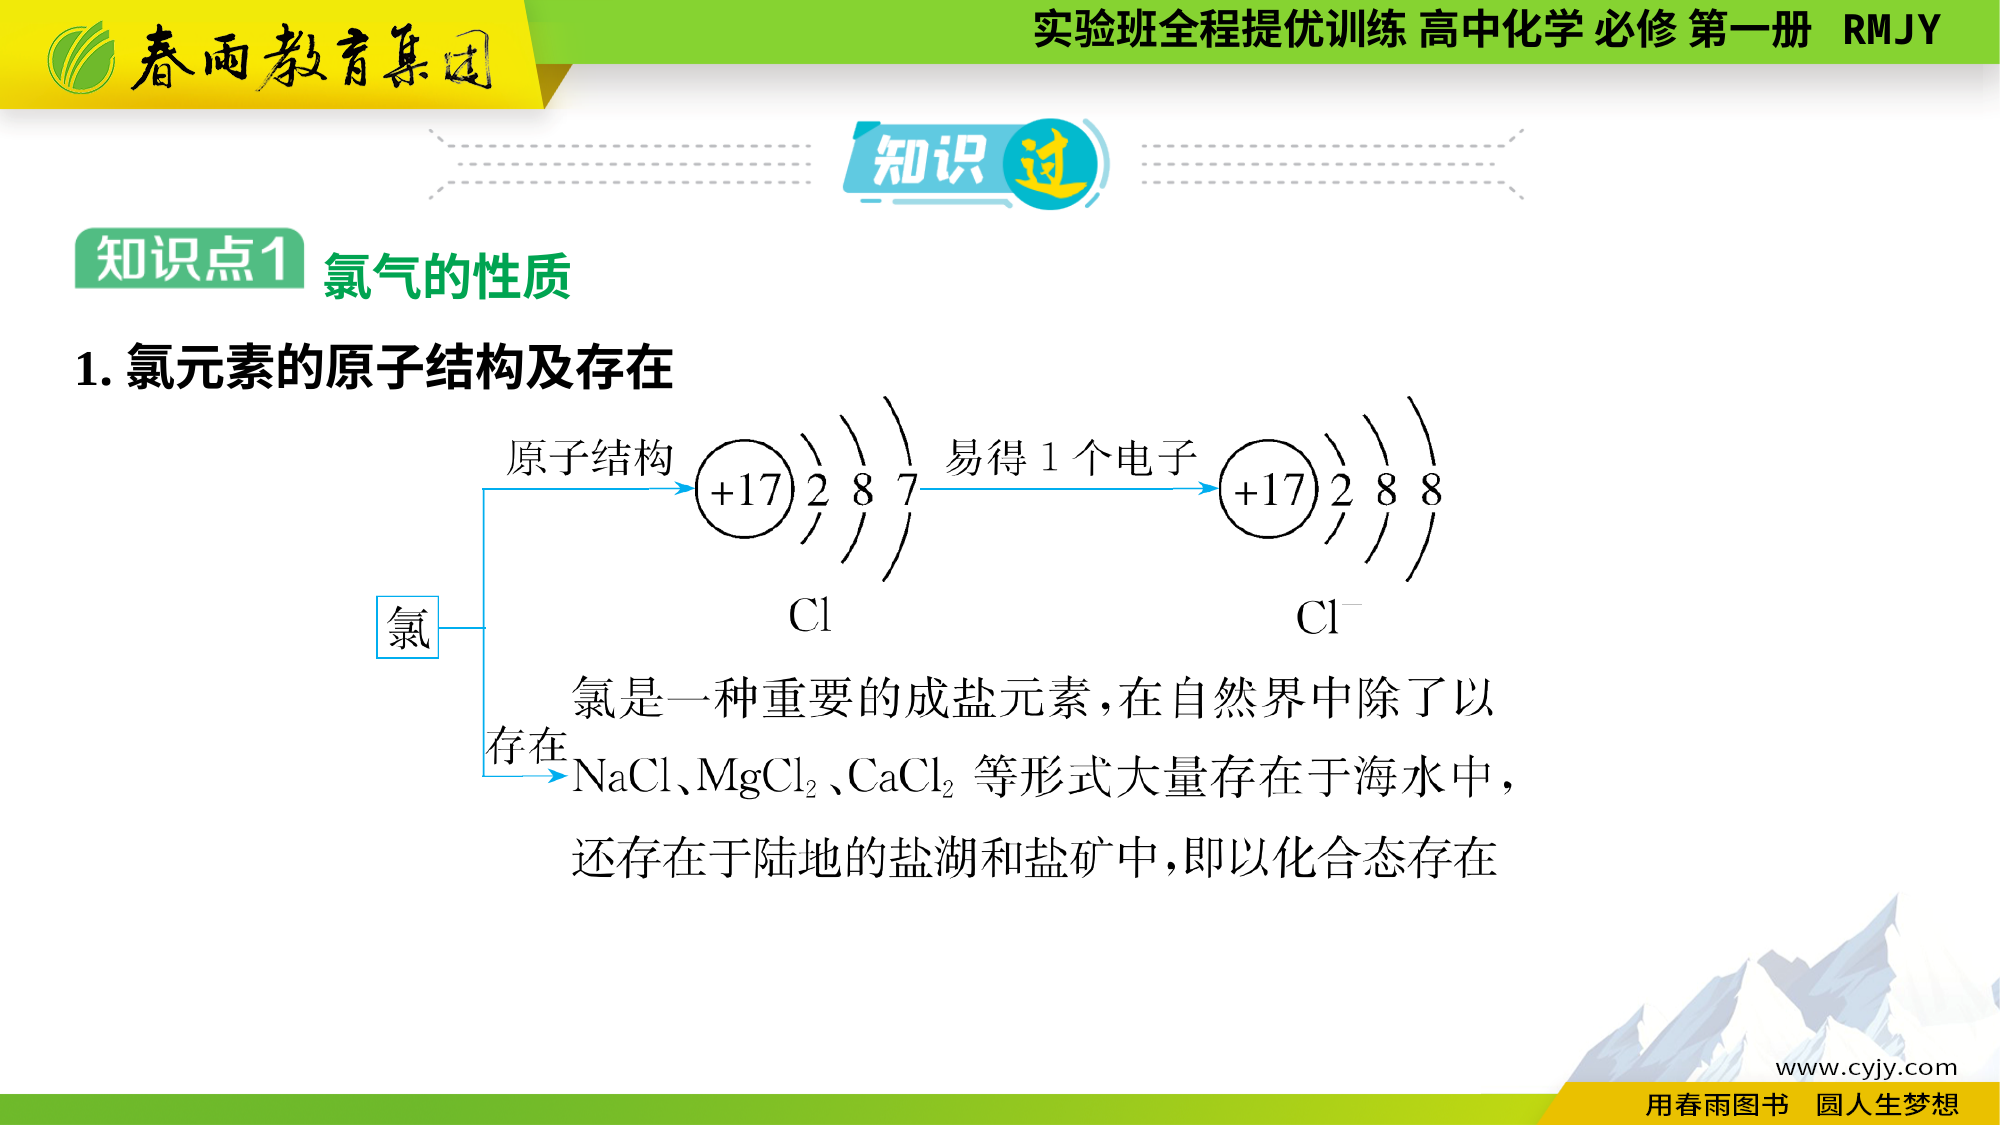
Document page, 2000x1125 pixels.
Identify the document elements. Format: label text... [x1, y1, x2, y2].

picture [0, 0, 2000, 1125]
list 氯气的性质 1.氯元素的原子结构及存在 [59, 208, 1944, 394]
